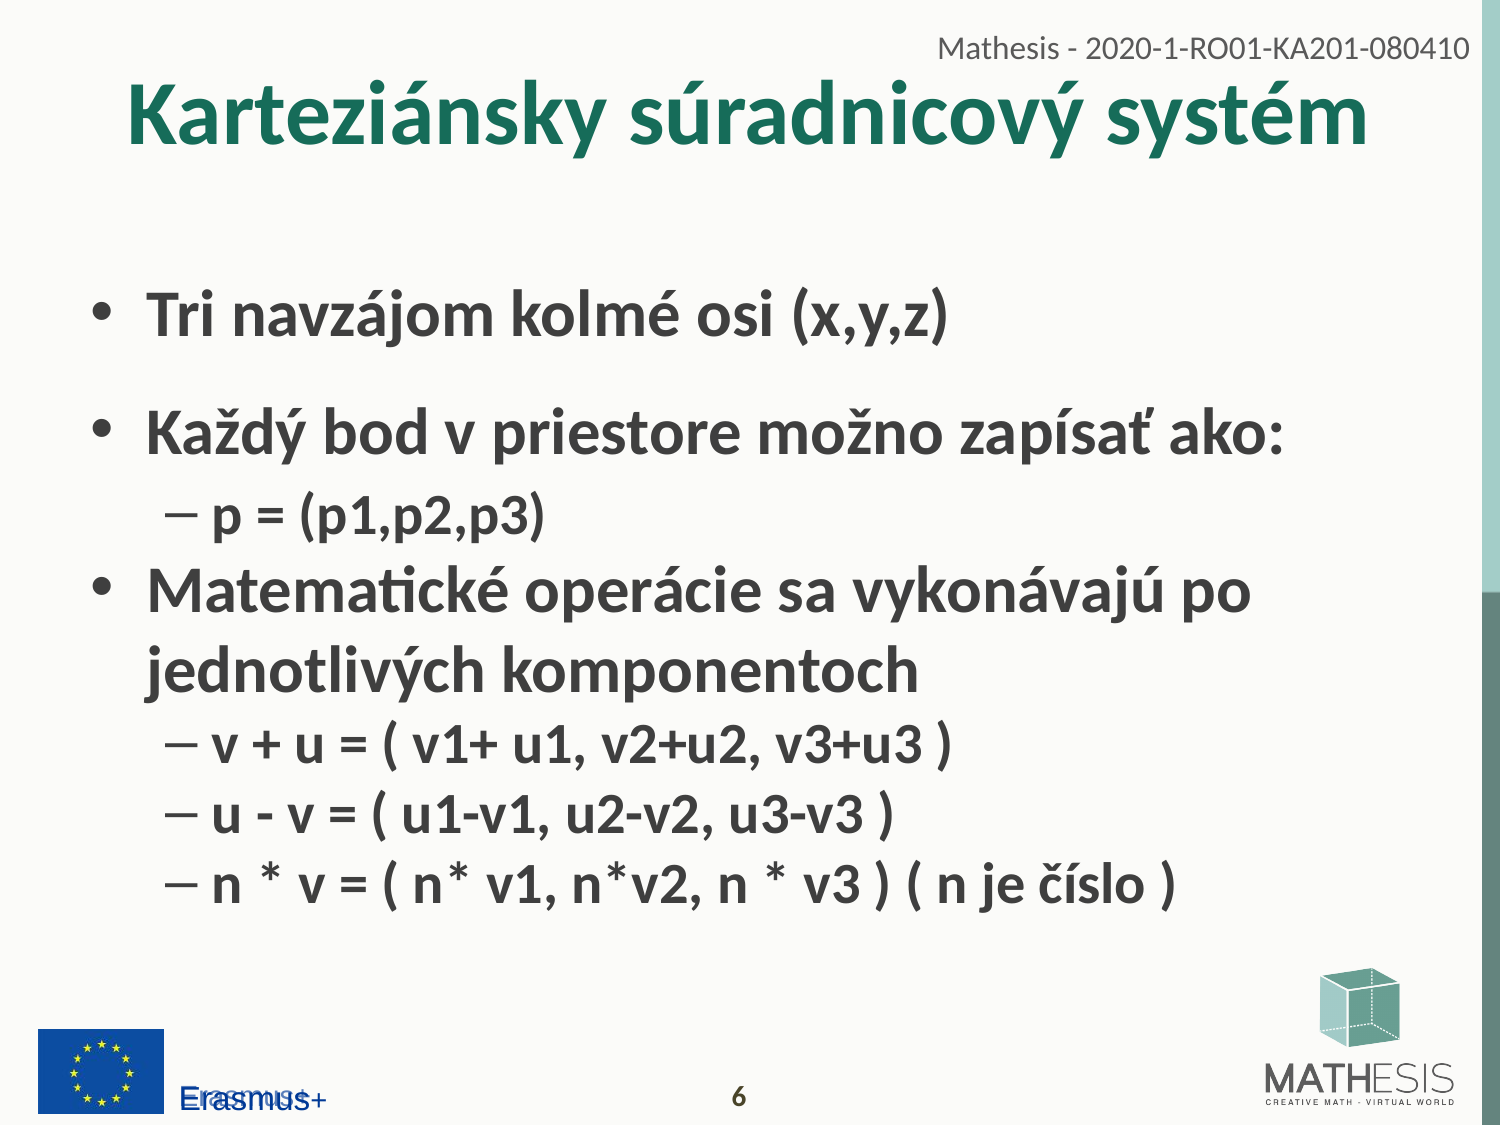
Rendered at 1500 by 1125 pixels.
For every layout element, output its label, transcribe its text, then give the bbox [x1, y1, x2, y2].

list Tri navzájom kolmé osi (x,y,z) Každý bod v priestore možno zapísať ako: p = (p1,p2,p3) Matematické operácie sa vykonávajú po jednotlivých komponentoch v + u = ( v1+ u1, v2+u2, v3+u3 ) u - v = ( u1-v1, u2-v2, u3-v3 ) n * v = ( n* v1, n*v2, n * v3 ) ( n je číslo ) [75, 262, 1425, 1005]
picture [38, 1029, 164, 1114]
title Karteziánsky súradnicový systém [75, 45, 1425, 233]
